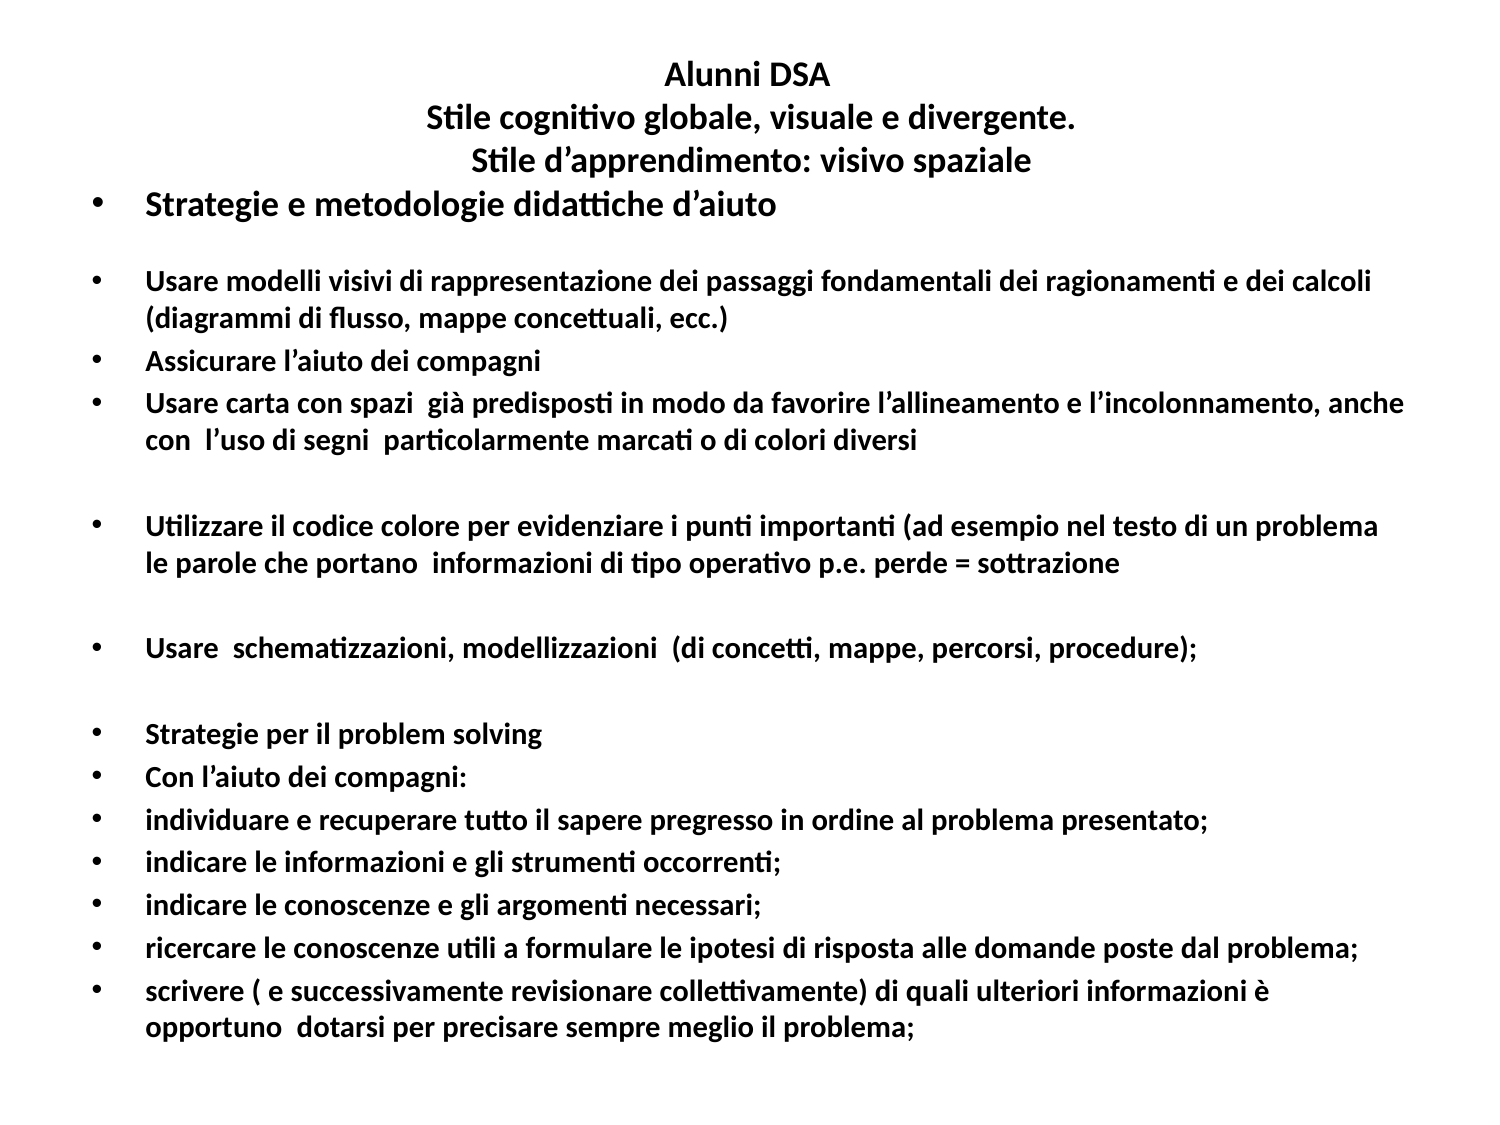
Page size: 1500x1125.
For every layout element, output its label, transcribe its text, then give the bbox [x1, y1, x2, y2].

list Strategie e metodologie didattiche d’aiuto Usare modelli visivi di rappresentazione dei passaggi fondamentali dei ragionamenti e dei calcoli (diagrammi di flusso, mappe concettuali, ecc.) Assicurare l’aiuto dei compagni Usare carta con spazi già predisposti in modo da favorire l’allineamento e l’incolonnamento, anche con l’uso di segni particolarmente marcati o di colori diversi Utilizzare il codice colore per evidenziare i punti importanti (ad esempio nel testo di un problema le parole che portano informazioni di tipo operativo p.e. perde = sottrazione Usare schematizzazioni, modellizzazioni (di concetti, mappe, percorsi, procedure); Strategie per il problem solving Con l’aiuto dei compagni: individuare e recuperare tutto il sapere pregresso in ordine al problema presentato; indicare le informazioni e gli strumenti occorrenti; indicare le conoscenze e gli argomenti necessari; ricercare le conoscenze utili a formulare le ipotesi di risposta alle domande poste dal problema; scrivere ( e successivamente revisionare collettivamente) di quali ulteriori informazioni è opportuno dotarsi per precisare sempre meglio il problema; [76, 172, 1427, 1059]
title Alunni DSA Stile cognitivo globale, visuale e divergente. Stile d’apprendimento: visivo spaziale [76, 42, 1427, 172]
